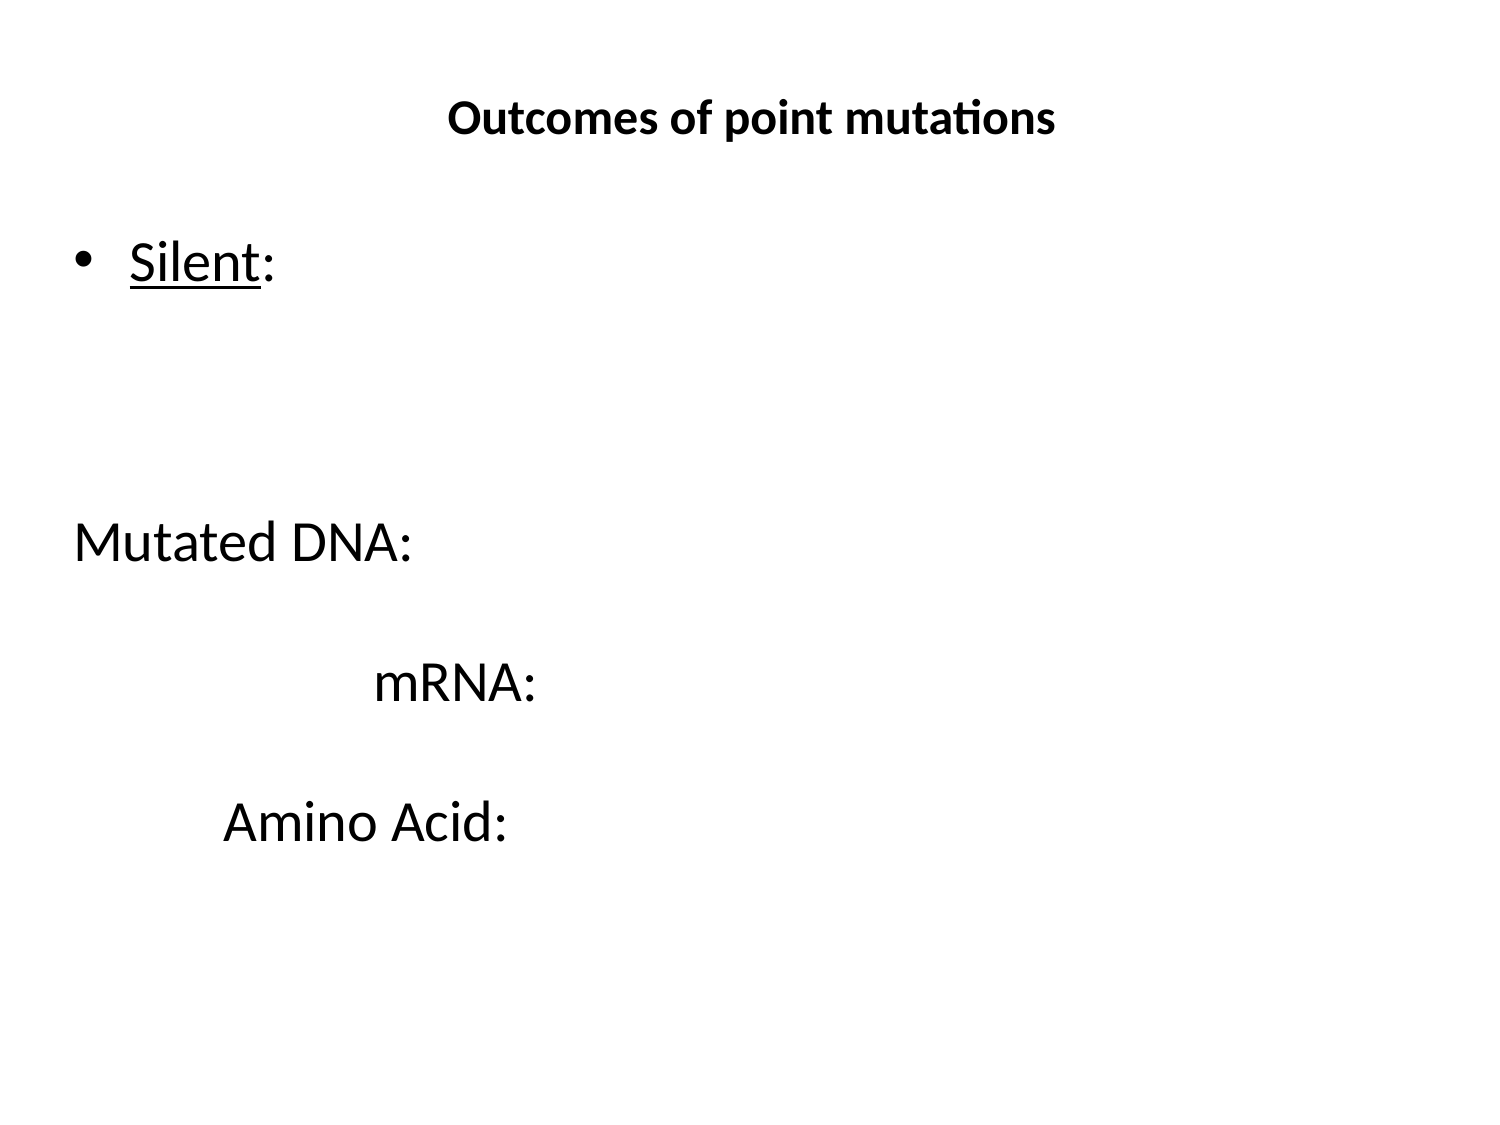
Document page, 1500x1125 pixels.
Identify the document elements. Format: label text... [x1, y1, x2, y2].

text_box Silent: Mutated DNA: mRNA: Amino Acid: [58, 216, 1500, 861]
title Outcomes of point mutations [110, 32, 1405, 196]
